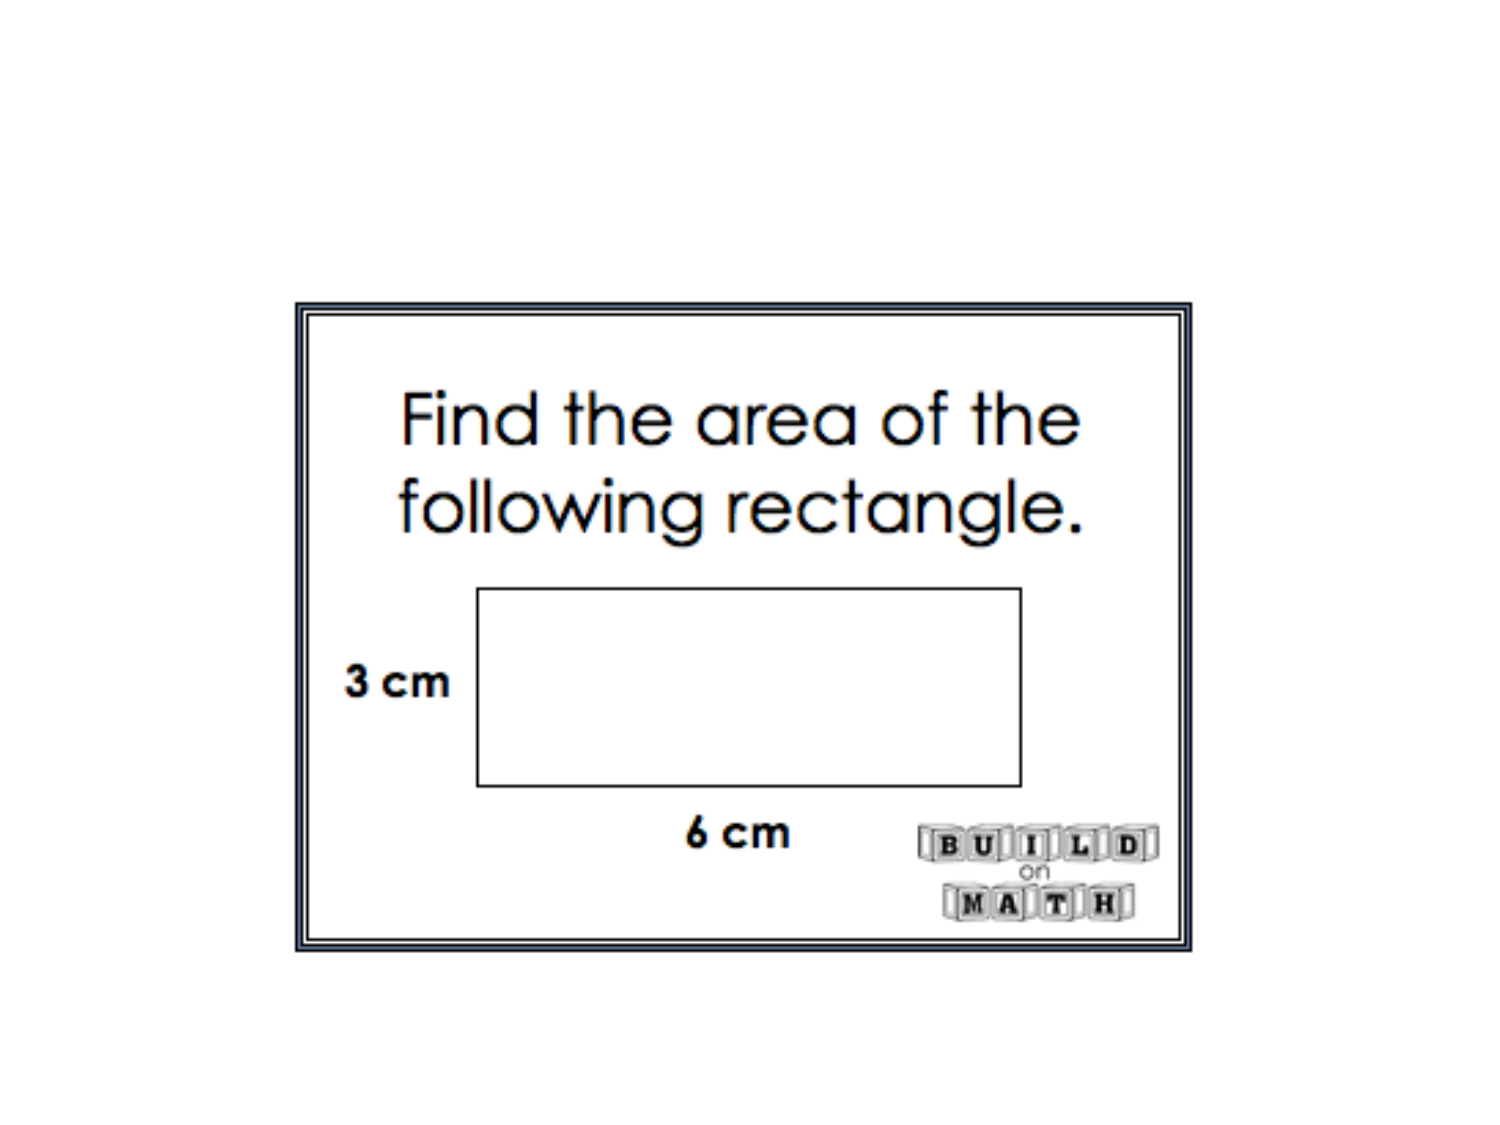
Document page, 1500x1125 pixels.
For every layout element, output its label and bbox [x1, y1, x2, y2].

list [74, 262, 1426, 1006]
